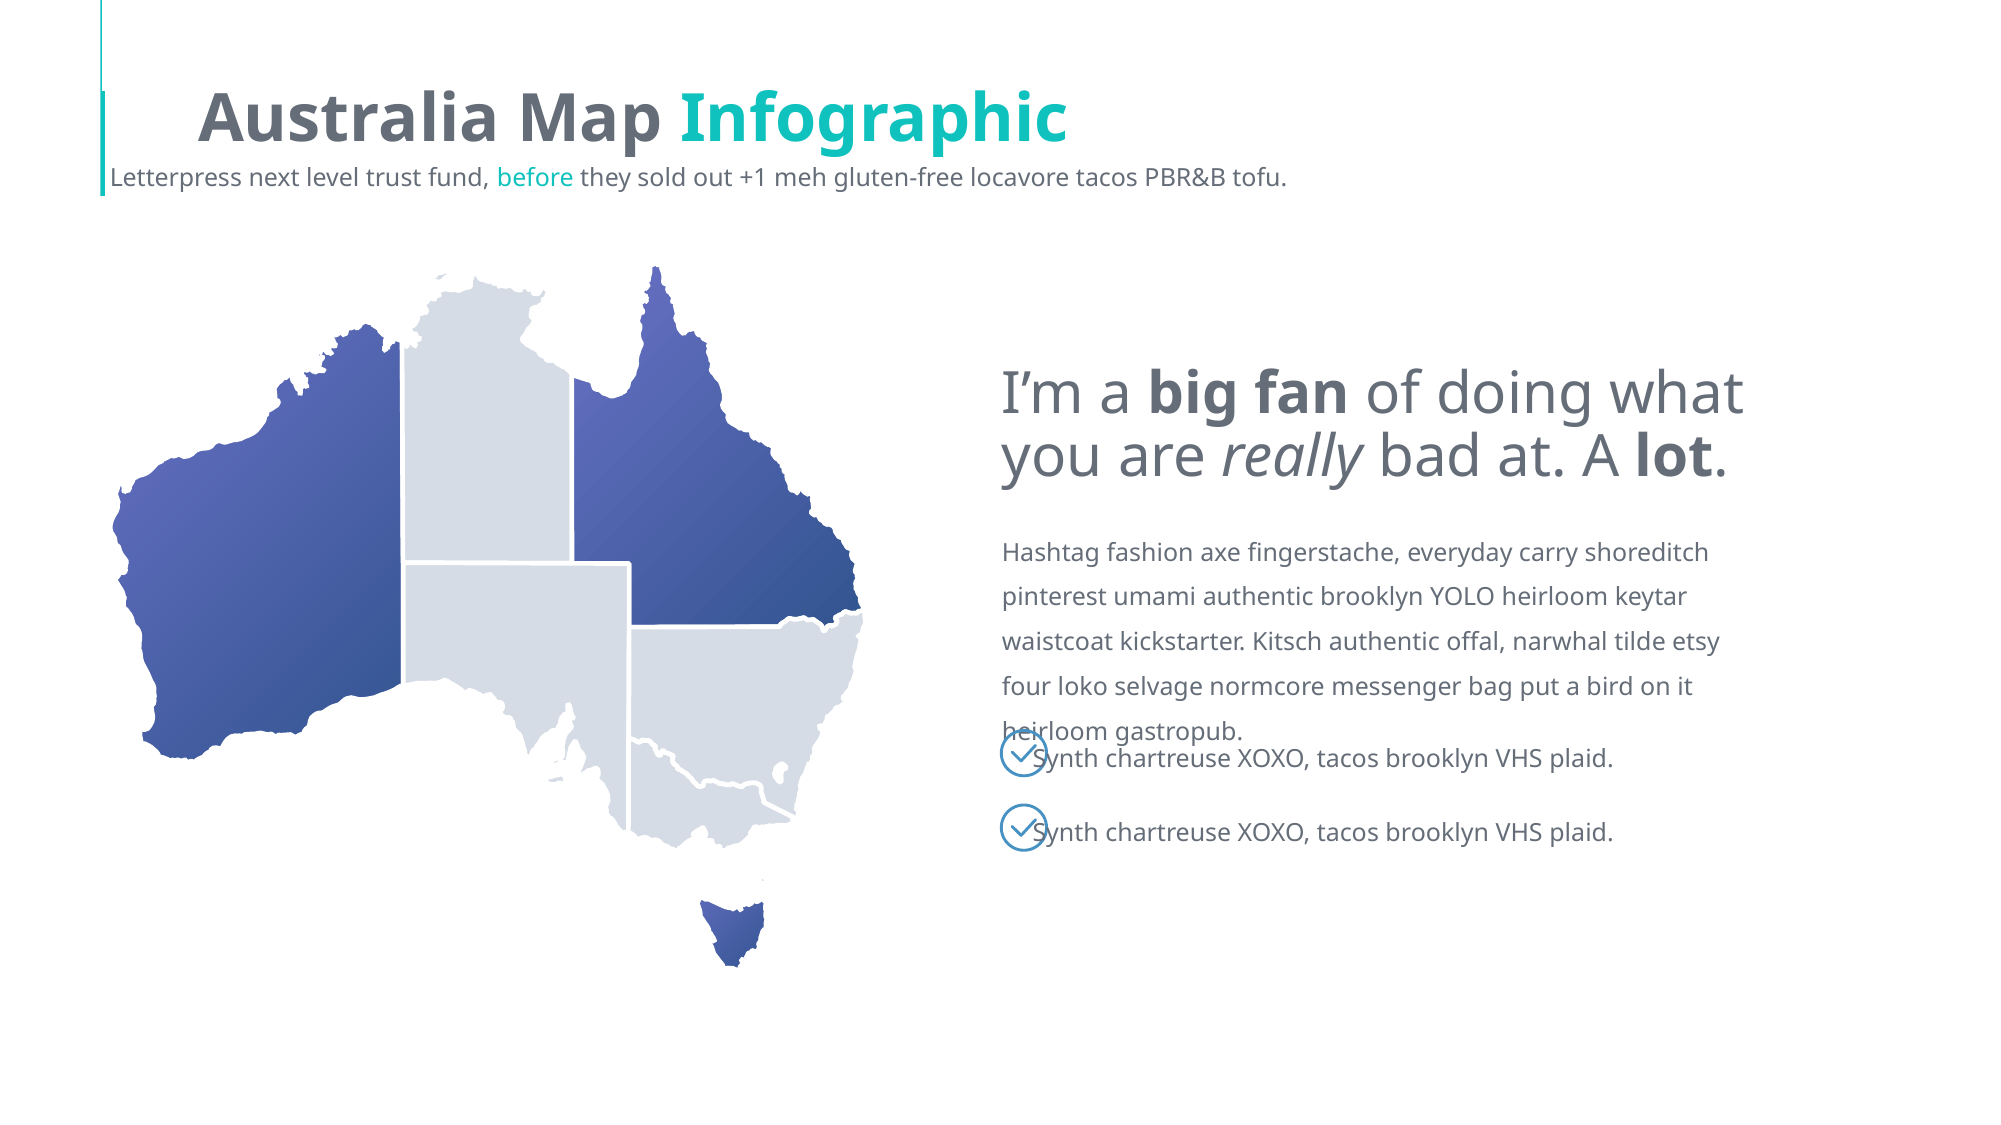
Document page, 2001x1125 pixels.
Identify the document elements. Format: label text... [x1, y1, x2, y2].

text_box Australia Map Infographic [183, 66, 1423, 162]
text_box Hashtag fashion axe fingerstache, everyday carry shoreditch pinterest umami authentic brooklyn YOLO heirloom keytar waistcoat kickstarter. Kitsch authentic offal, narwhal tilde etsy four loko selvage normcore messenger bag put a bird on it heirloom gastropub. [987, 513, 1786, 753]
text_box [101, 249, 866, 971]
text_box I’m a big fan of doing what you are really bad at. A lot. [987, 356, 1806, 497]
text_box Synth chartreuse XOXO, tacos brooklyn VHS plaid. [1017, 800, 1630, 854]
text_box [1001, 804, 1047, 851]
text_box Synth chartreuse XOXO, tacos brooklyn VHS plaid. [1017, 725, 1630, 780]
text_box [1001, 730, 1047, 776]
text_box Letterpress next level trust fund, before they sold out +1 meh gluten-free locavore tacos PBR&B tofu. [95, 154, 1310, 199]
